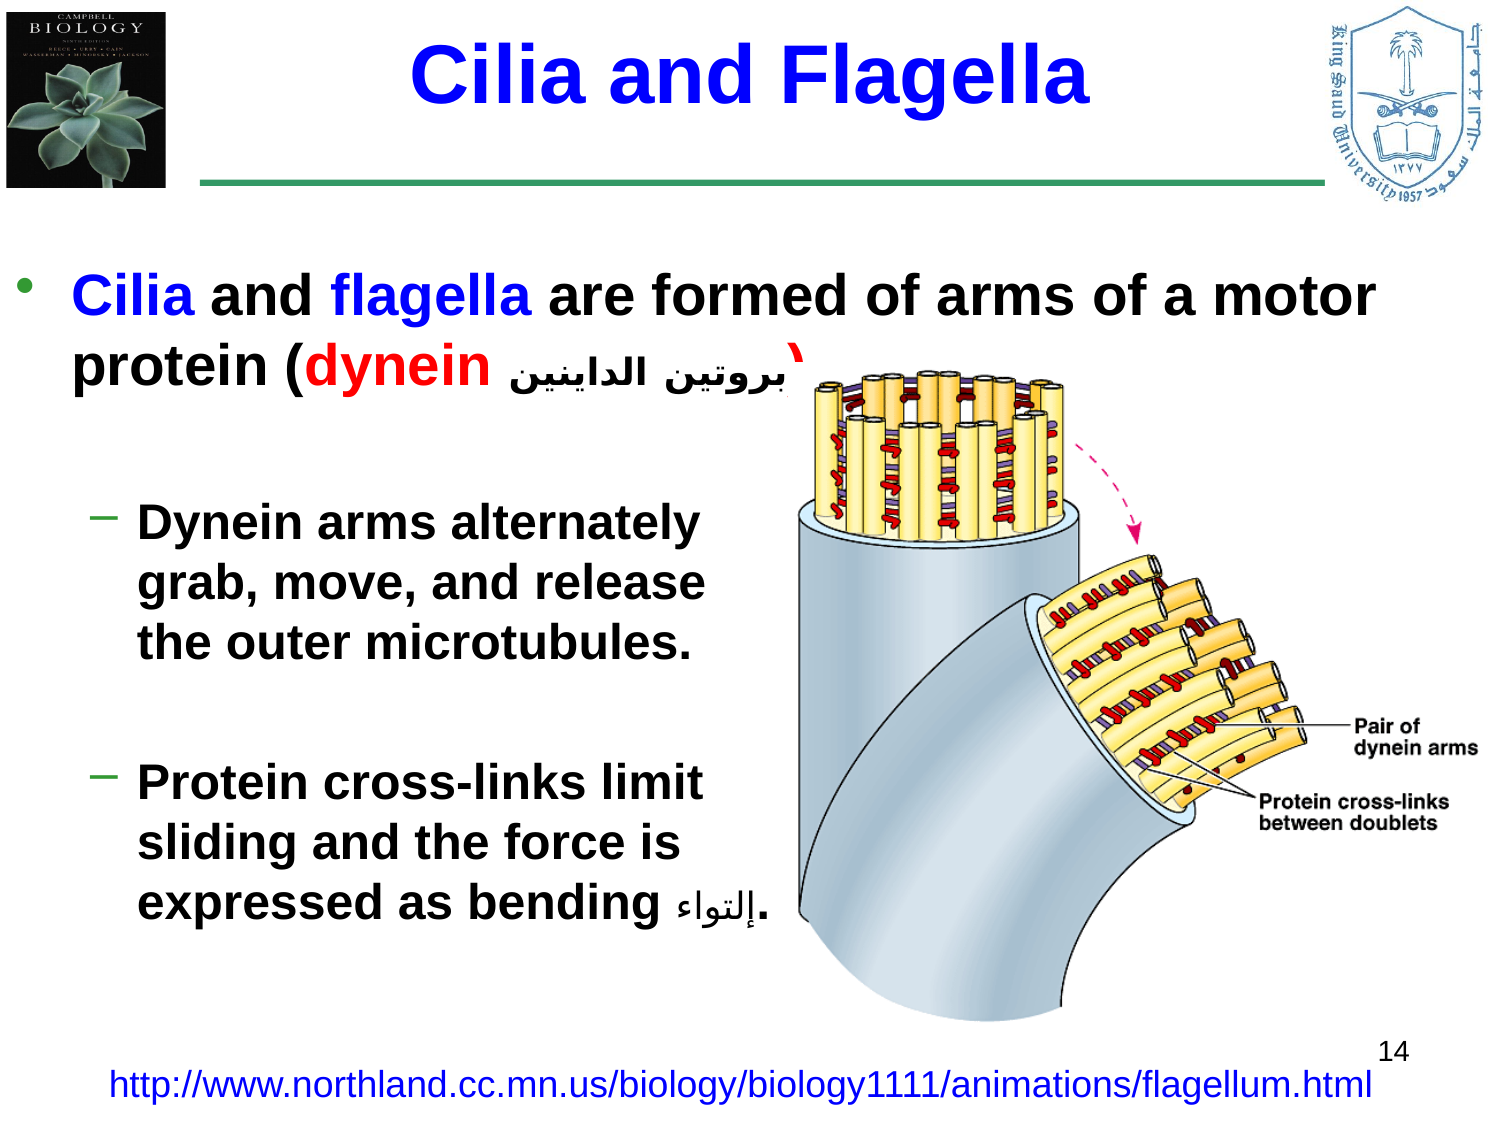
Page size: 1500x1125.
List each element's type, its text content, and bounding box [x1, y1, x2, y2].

slide_number 14 [1074, 1038, 1426, 1103]
list Cilia and flagella are formed of arms of a motor protein (dynein بروتين الداينين). Dynein arms alternately grab, move, and release the outer microtubules. Protein cross-links limit sliding and the force is expressed as bending إلتواء. [0, 249, 1450, 937]
picture [787, 362, 1488, 1030]
text_box http://www.northland.cc.mn.us/biology/biology1111/animations/flagellum.html [93, 1052, 1389, 1113]
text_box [5, 0, 1488, 209]
